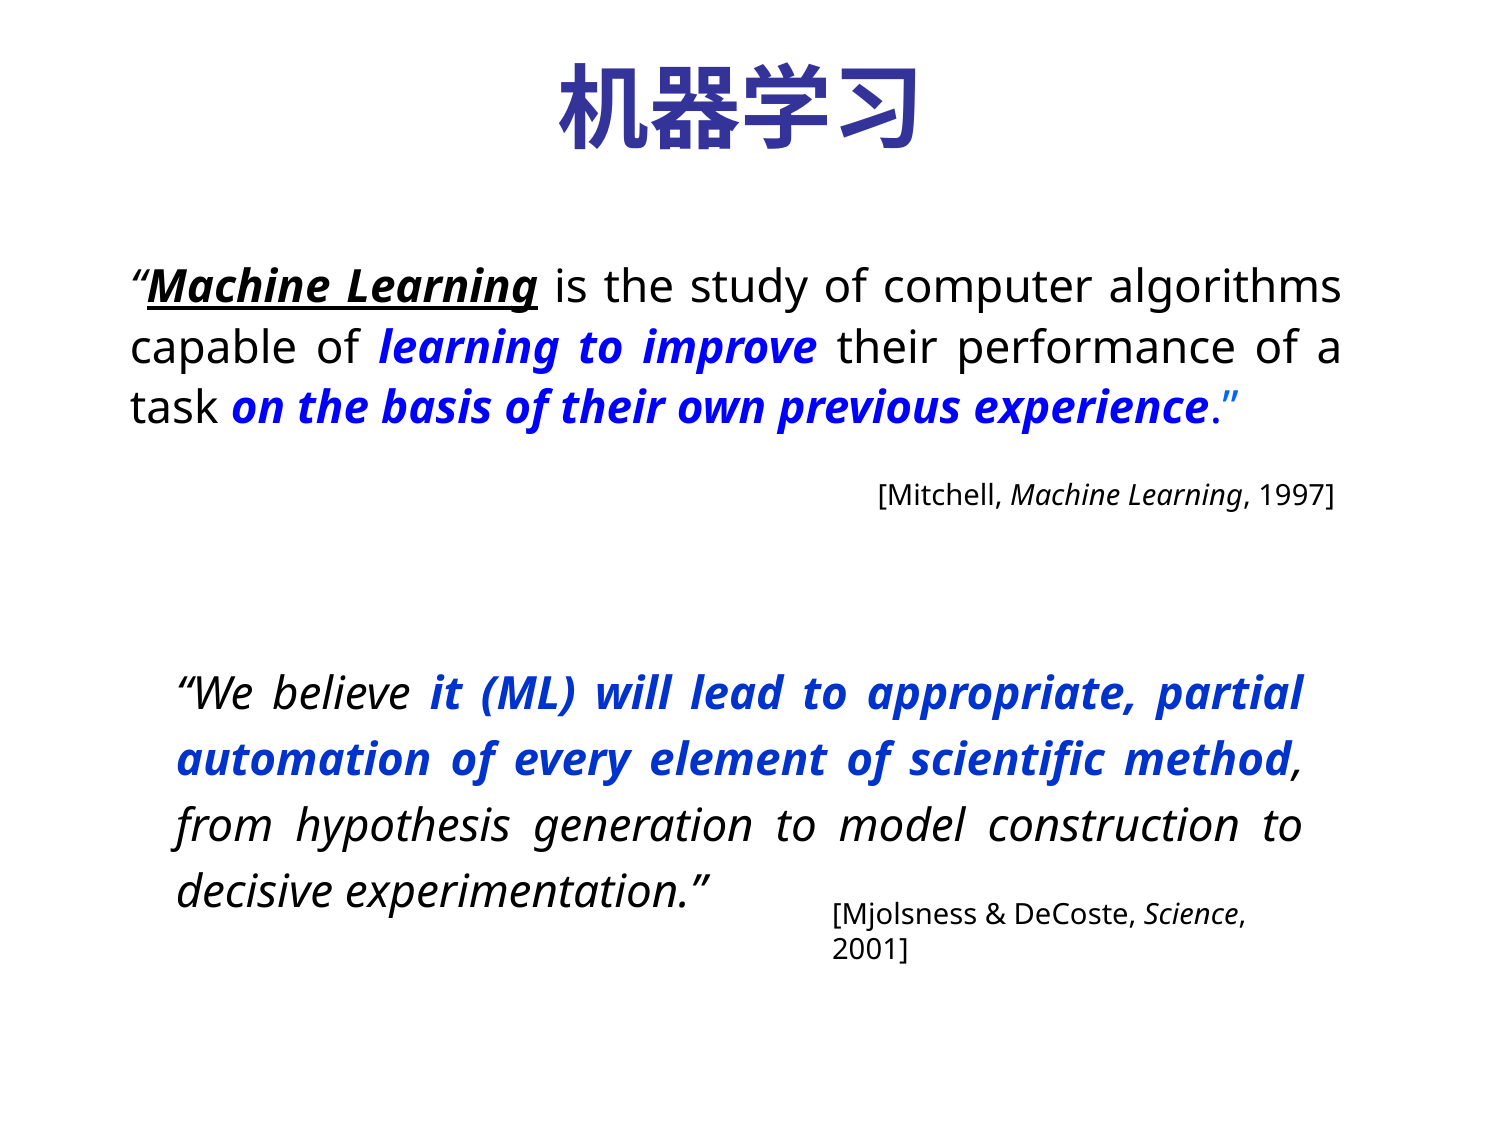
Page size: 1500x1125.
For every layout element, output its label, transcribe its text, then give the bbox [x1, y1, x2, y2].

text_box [160, 644, 1322, 938]
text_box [115, 243, 1362, 521]
text_box 机器学习 [117, 42, 1365, 168]
